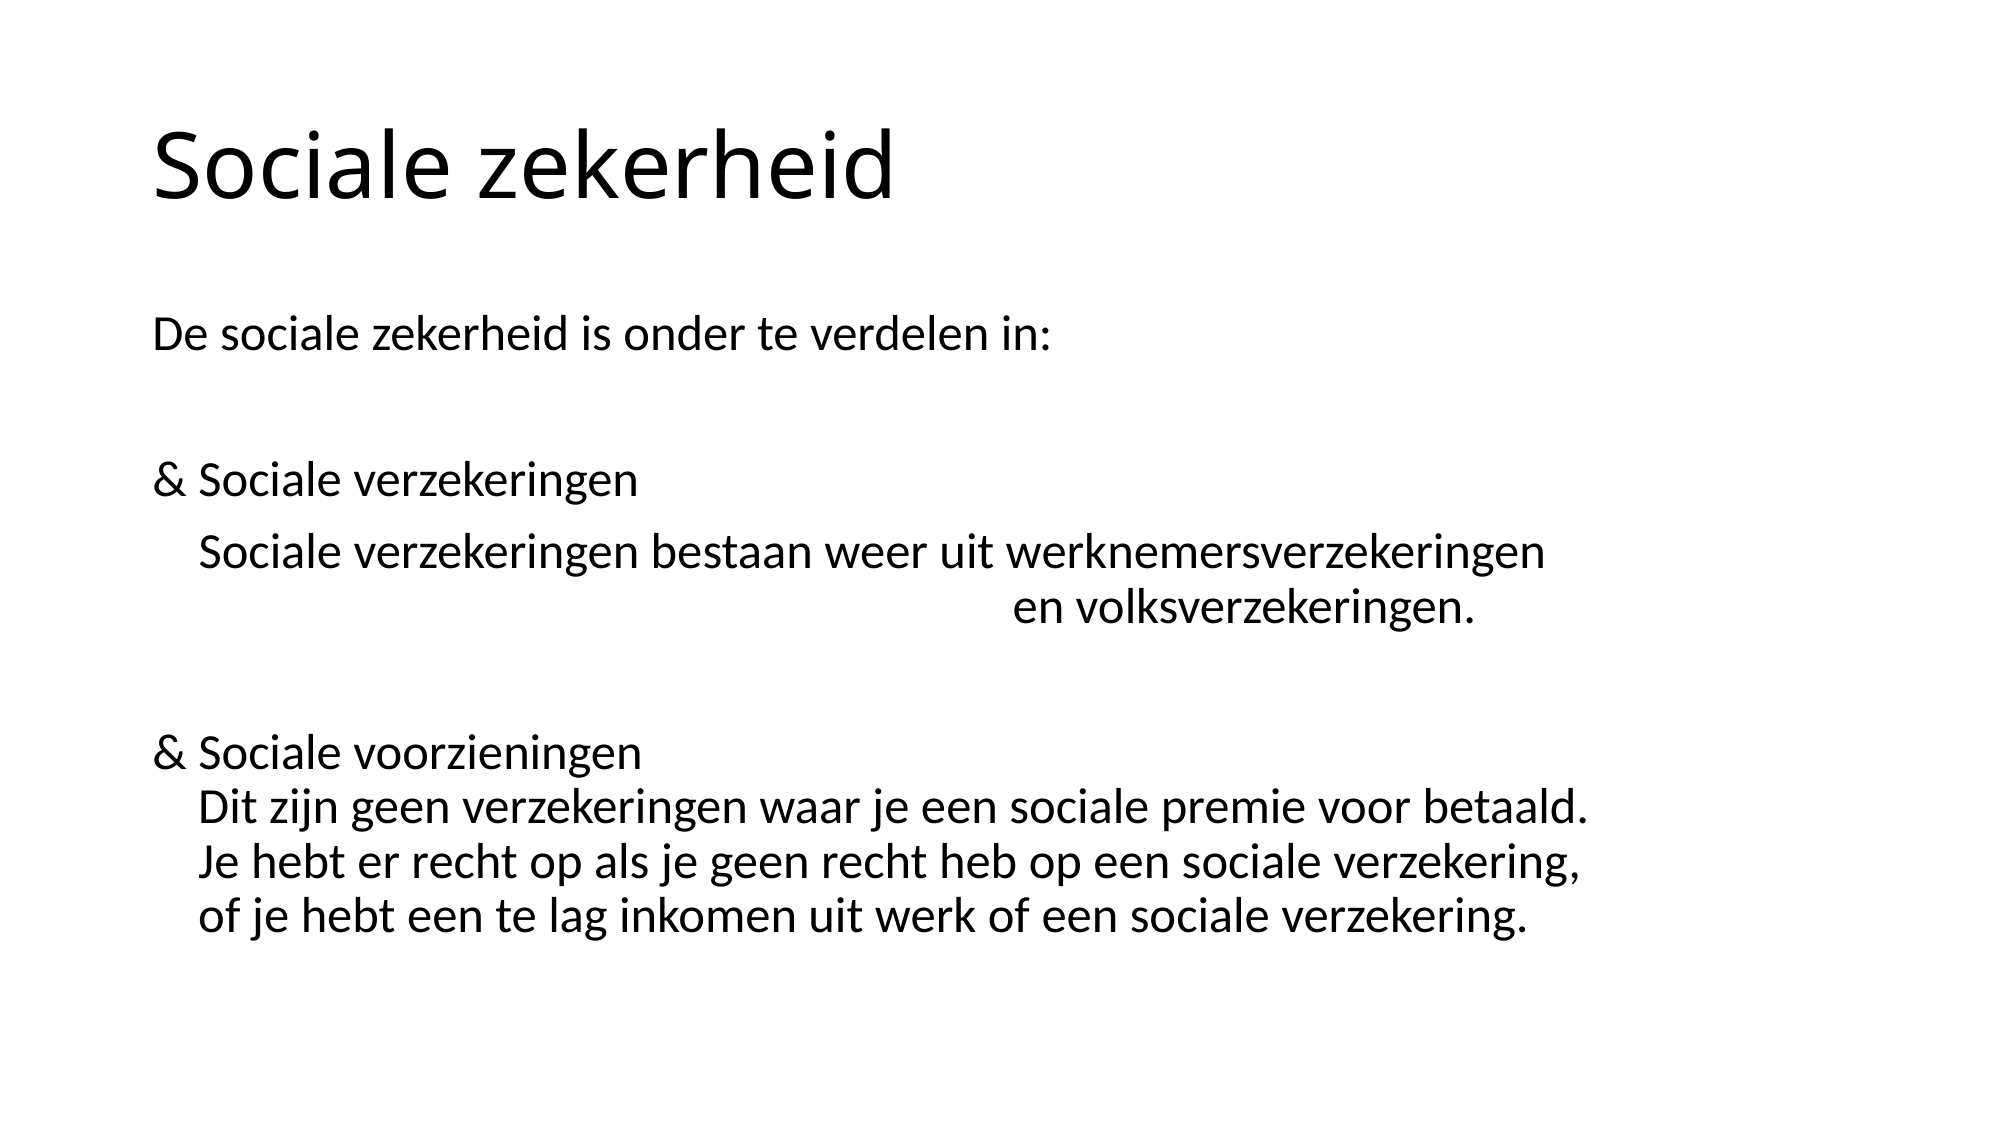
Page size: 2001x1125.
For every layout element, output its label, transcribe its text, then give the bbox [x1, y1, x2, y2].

list De sociale zekerheid is onder te verdelen in: & Sociale verzekeringen Sociale verzekeringen bestaan weer uit werknemersverzekeringen en volksverzekeringen. & Sociale voorzieningen Dit zijn geen verzekeringen waar je een sociale premie voor betaald. Je hebt er recht op als je geen recht heb op een sociale verzekering, of je hebt een te lag inkomen uit werk of een sociale verzekering. [137, 299, 1863, 1014]
title Sociale zekerheid [137, 59, 1863, 278]
